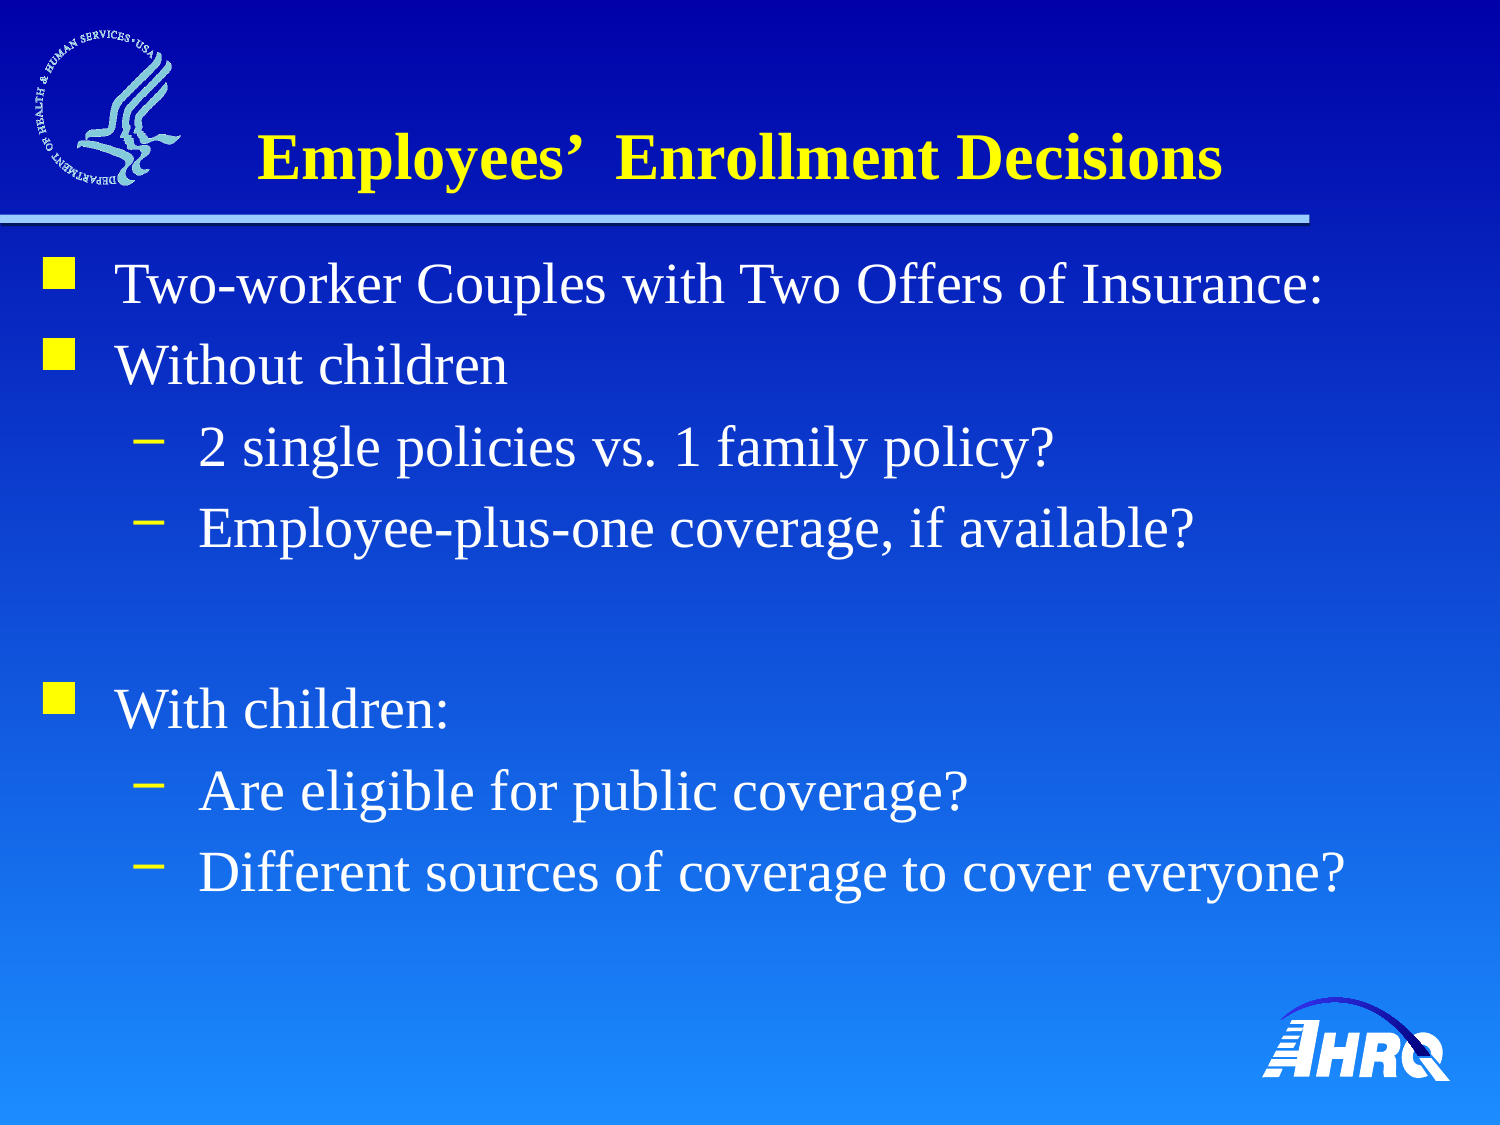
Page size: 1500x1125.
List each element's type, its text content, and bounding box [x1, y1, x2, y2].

title Employees’ Enrollment Decisions [193, 61, 1288, 202]
list Two-worker Couples with Two Offers of Insurance: Without children 2 single policies vs. 1 family policy? Employee-plus-one coverage, if available? With children: Are eligible for public coverage? Different sources of coverage to cover everyone? [23, 237, 1424, 1051]
picture [16, 12, 196, 210]
